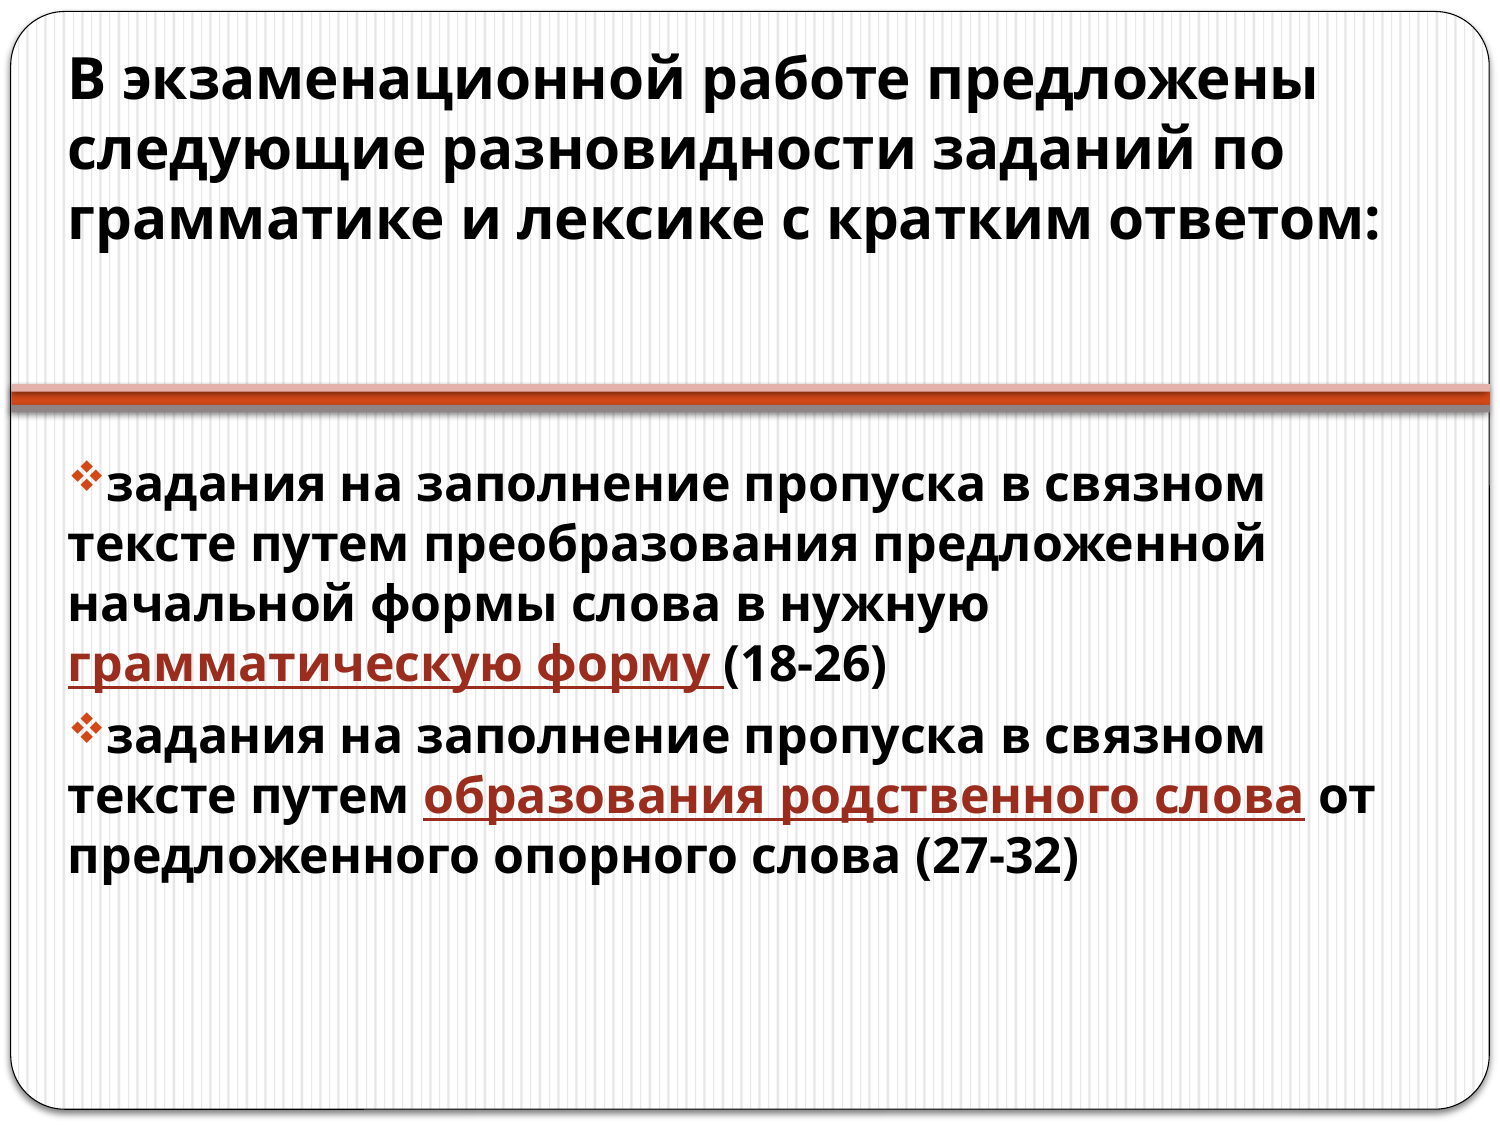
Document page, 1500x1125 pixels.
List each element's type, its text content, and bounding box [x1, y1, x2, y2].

list задания на заполнение пропуска в связном тексте путем преобразования предложенной начальной формы слова в нужную грамматическую форму (18-26) задания на заполнение пропуска в связном тексте путем образования родственного слова от предложенного опорного слова (27-32) [53, 444, 1436, 929]
title В экзаменационной работе предложены следующие разновидности заданий по грамматике и лексике с кратким ответом: [53, 42, 1447, 267]
